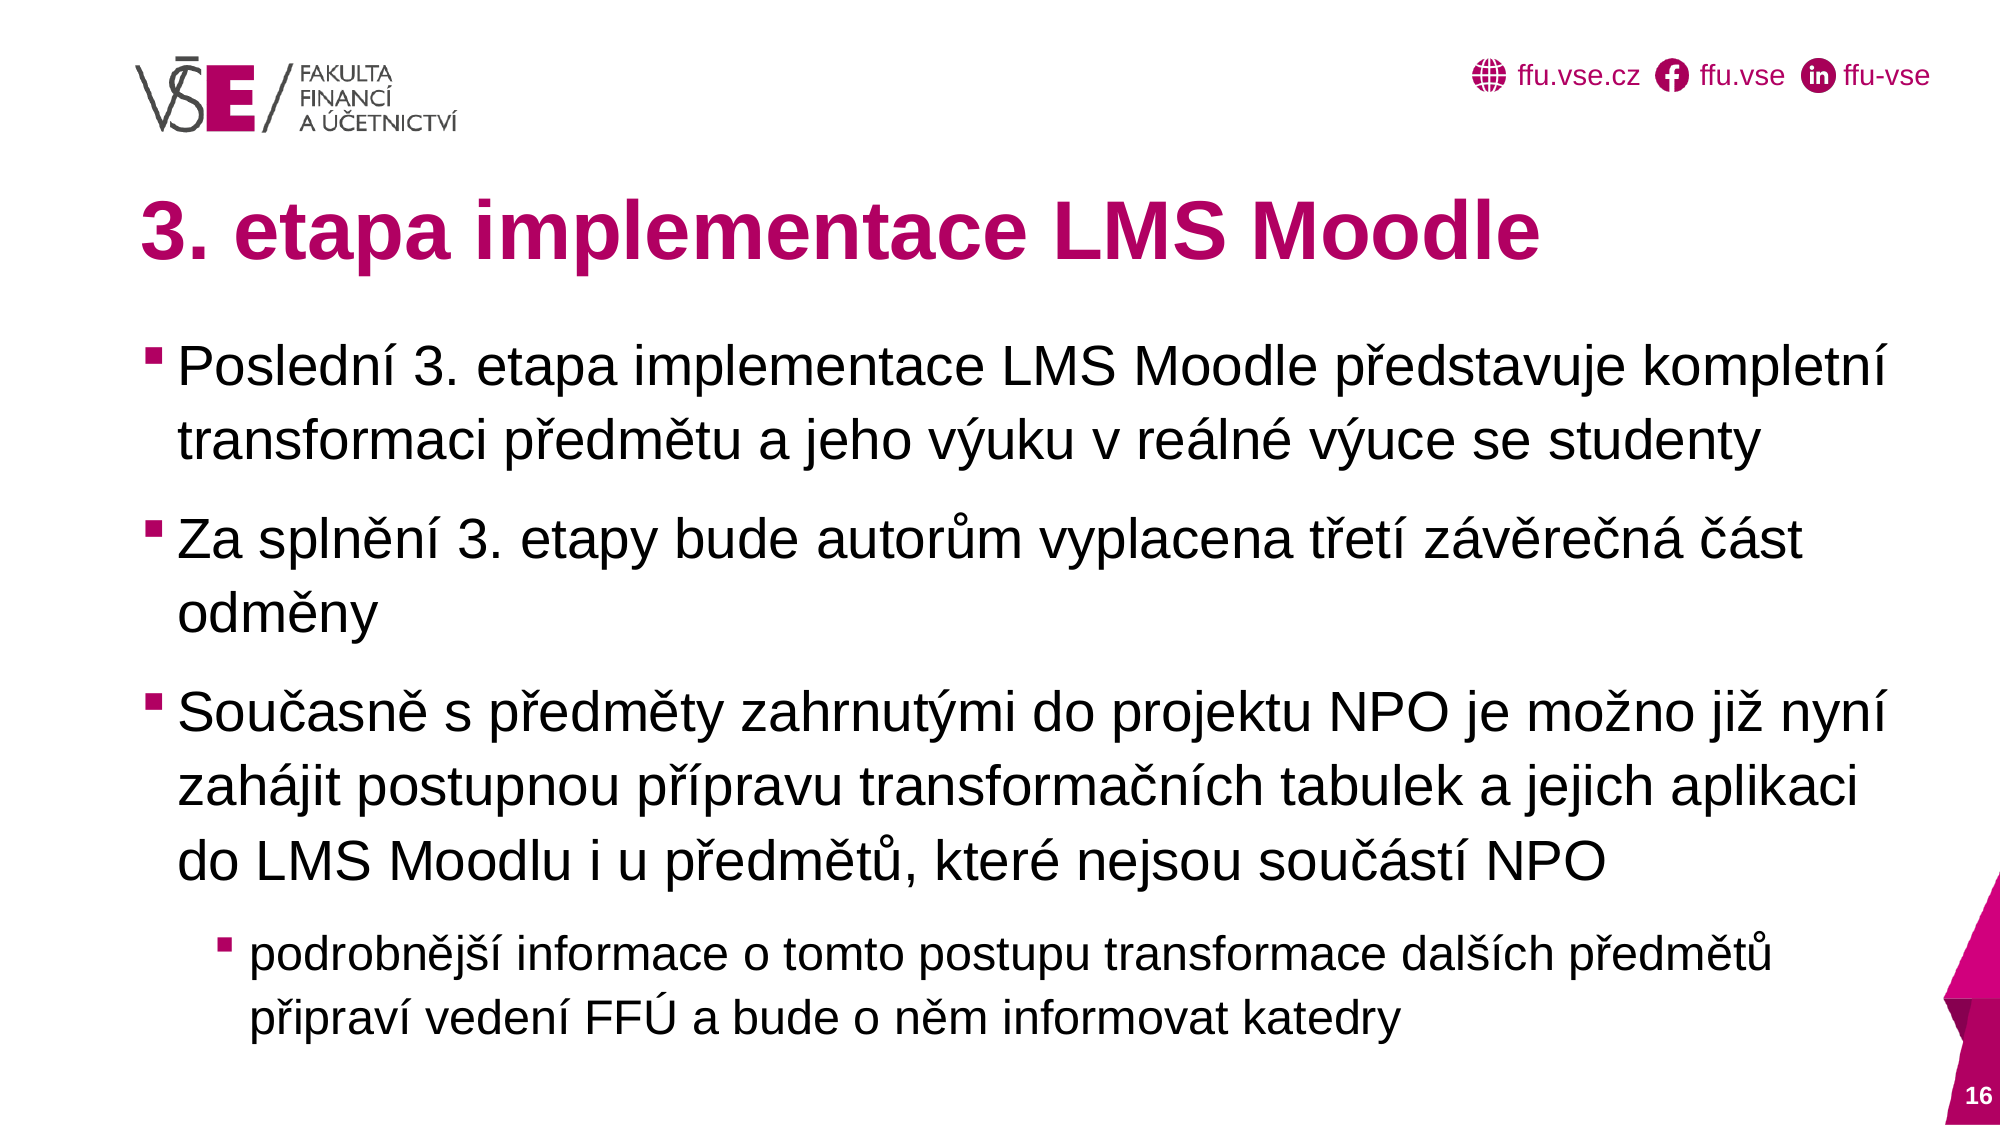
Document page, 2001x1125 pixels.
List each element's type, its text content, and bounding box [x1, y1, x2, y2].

picture [0, 0, 2000, 1125]
title 3. etapa implementace LMS Moodle [125, 180, 1934, 294]
list Poslední 3. etapa implementace LMS Moodle představuje kompletní transformaci předmětu a jeho výuku v reálné výuce se studenty Za splnění 3. etapy bude autorům vyplacena třetí závěrečná část odměny Současně s předměty zahrnutými do projektu NPO je možno již nyní zahájit postupnou přípravu transformačních tabulek a jejich aplikaci do LMS Moodlu i u předmětů, které nejsou součástí NPO podrobnější informace o tomto postupu transformace dalších předmětů připraví vedení FFÚ a bude o něm informovat katedry [125, 314, 1934, 1118]
